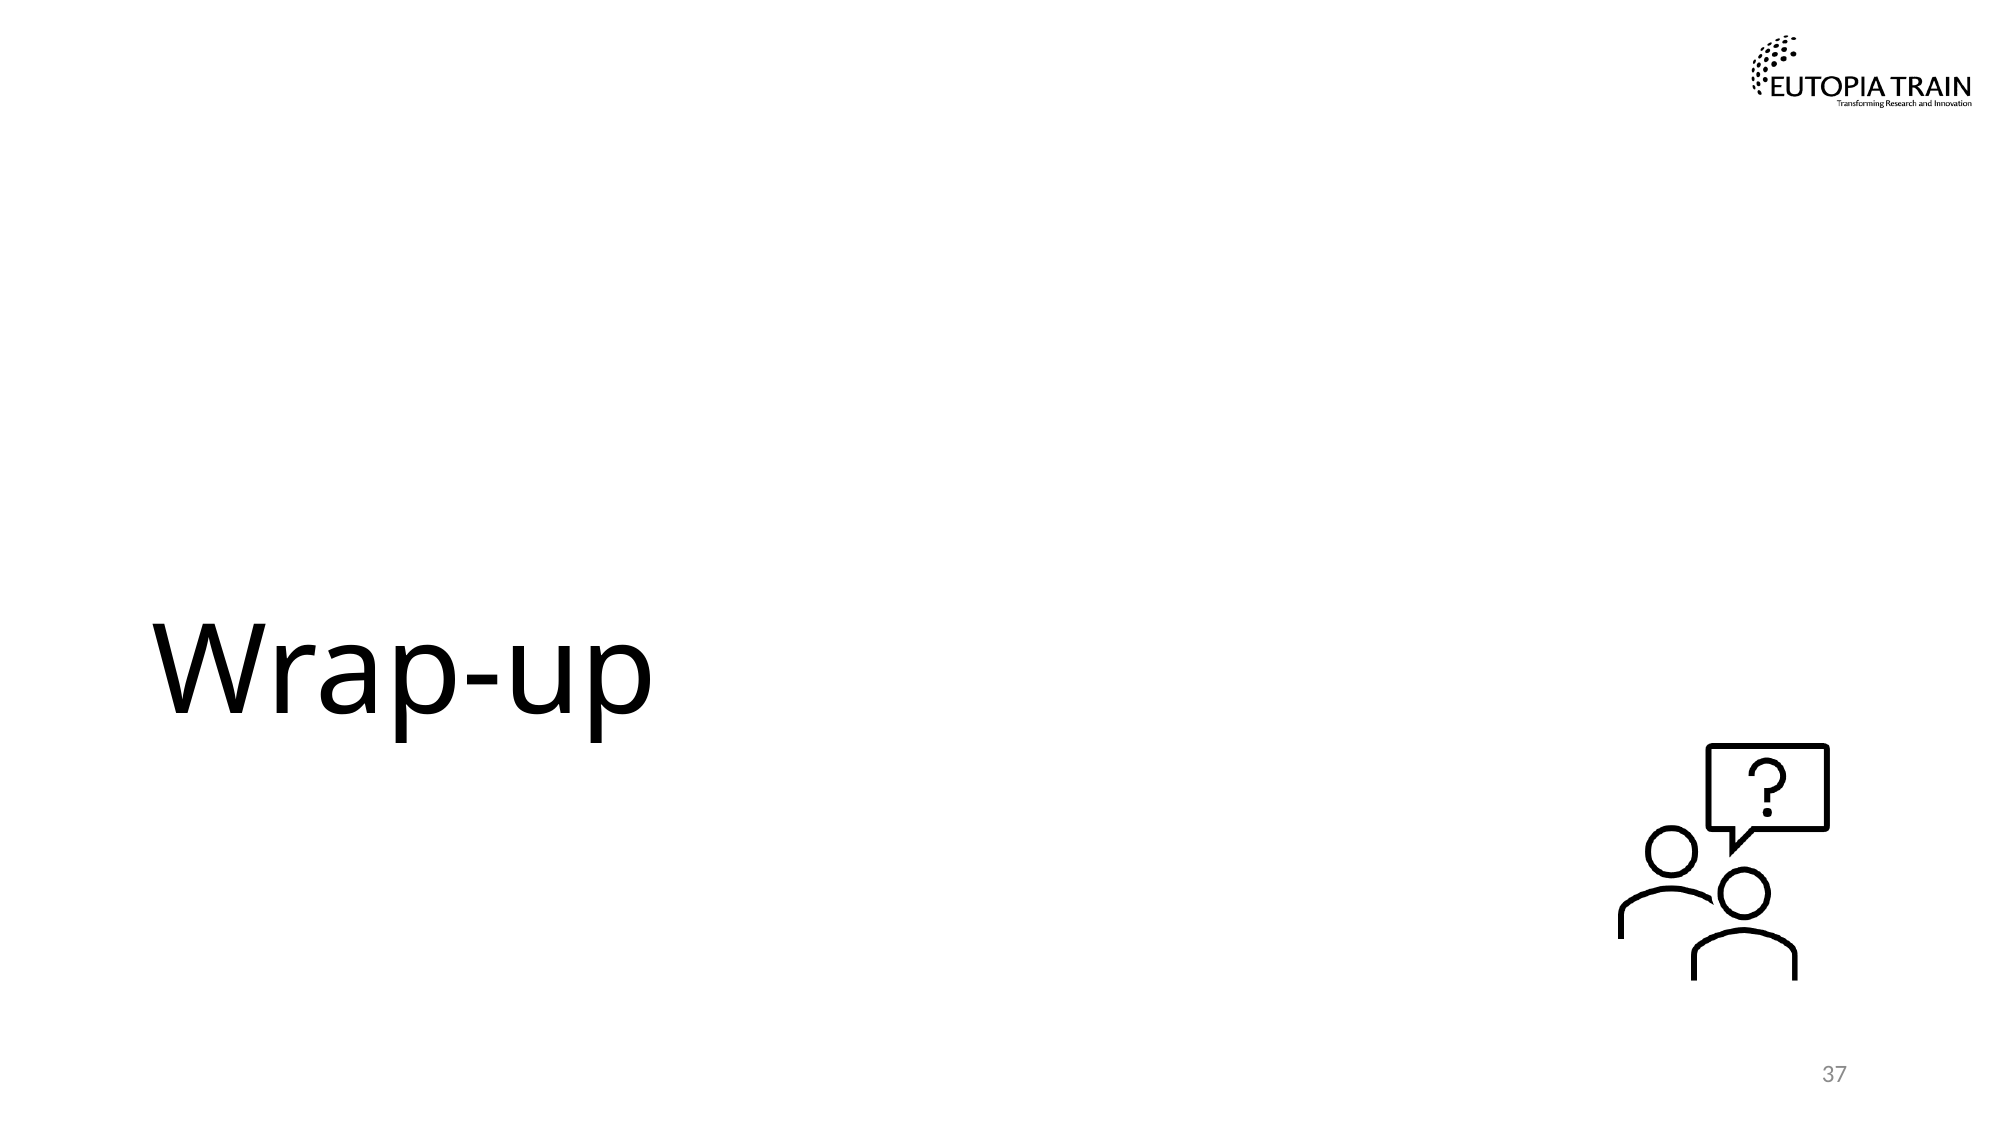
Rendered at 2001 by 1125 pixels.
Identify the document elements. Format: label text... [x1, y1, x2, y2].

title Wrap-up [136, 280, 1862, 749]
picture [1582, 719, 1867, 1004]
slide_number 37 [1412, 1042, 1863, 1103]
picture [1749, 31, 1976, 111]
